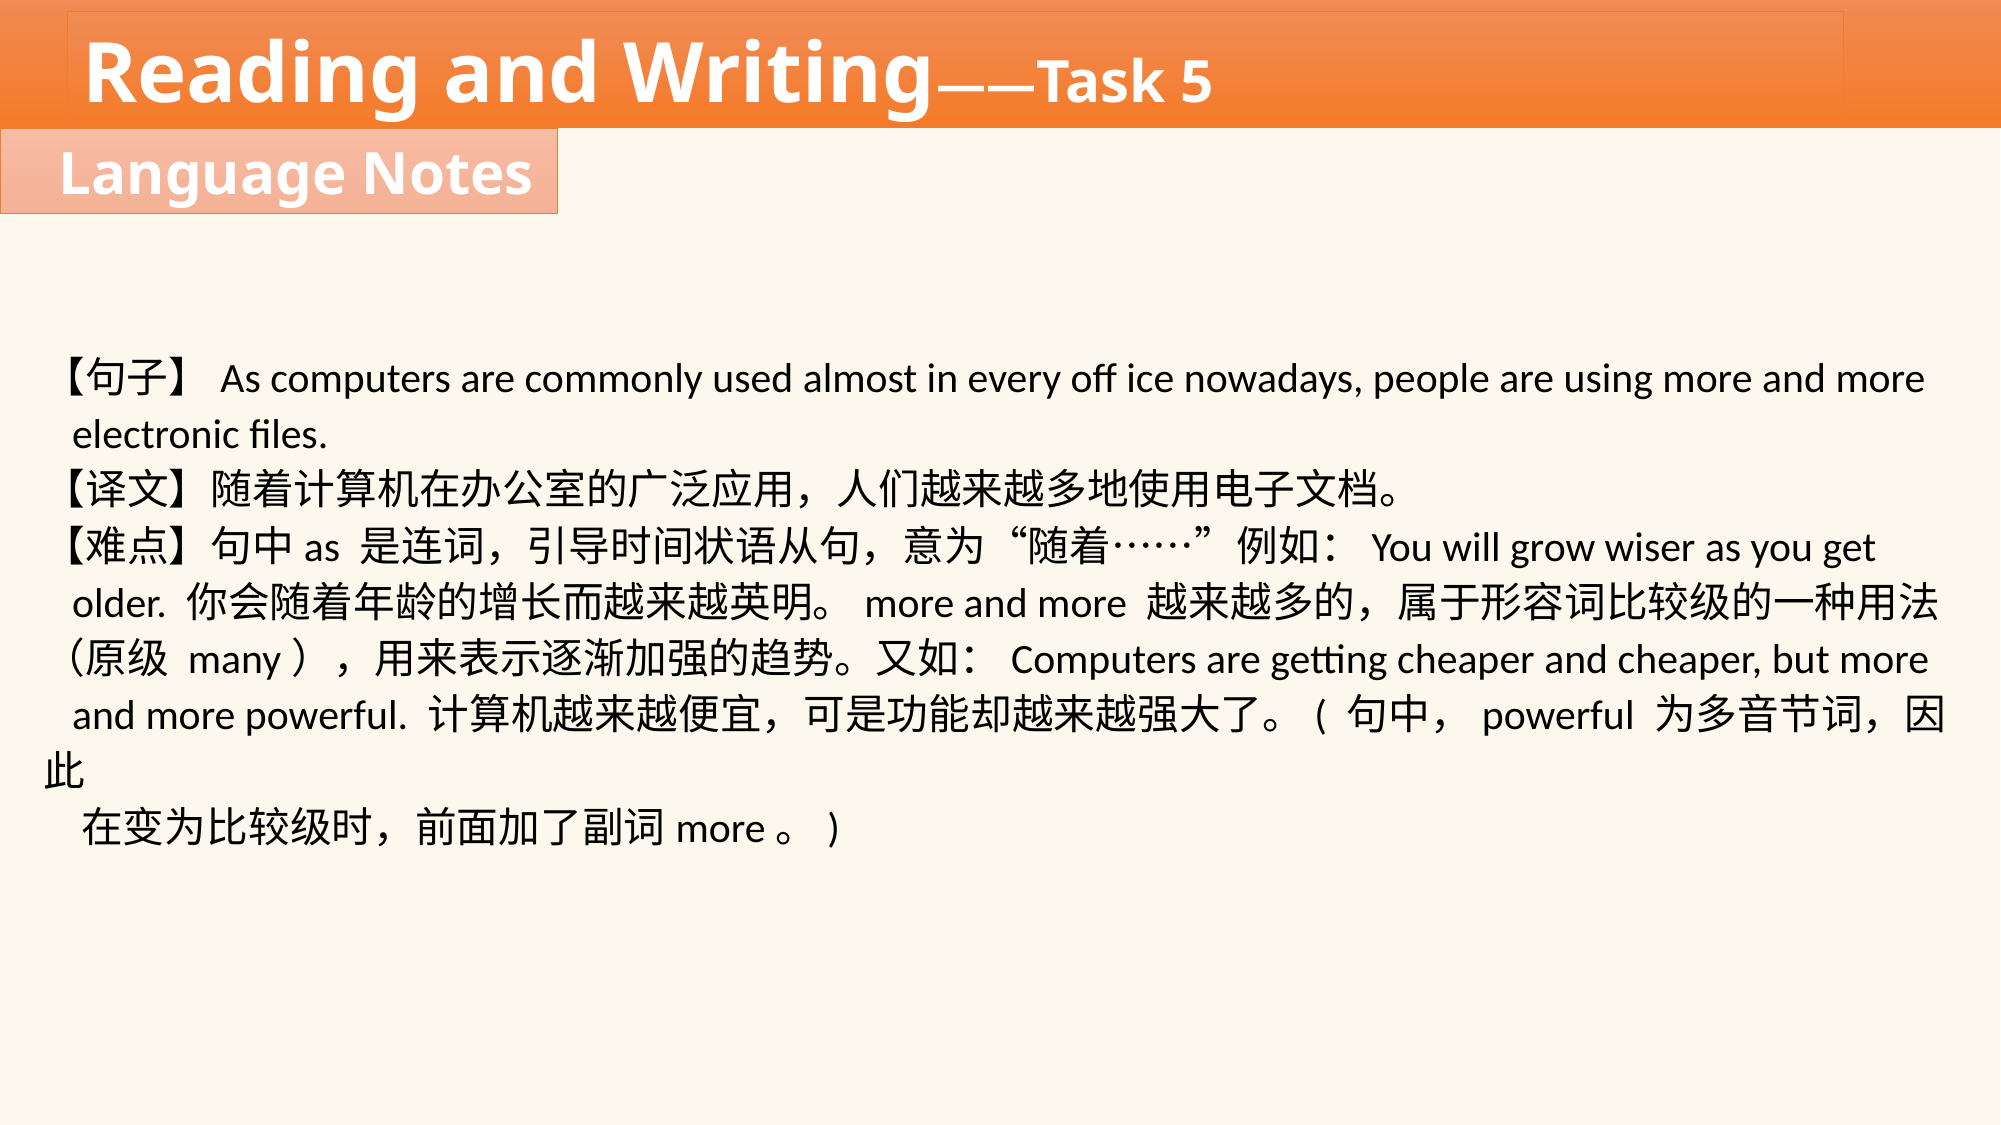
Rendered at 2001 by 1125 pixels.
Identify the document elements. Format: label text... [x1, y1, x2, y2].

text_box 【句子】As computers are commonly used almost in every off ice nowadays, people are using more and more electronic files. 【译文】随着计算机在办公室的广泛应用，人们越来越多地使用电子文档。 【难点】句中as 是连词，引导时间状语从句，意为“随着……”例如：You will grow wiser as you get older. 你会随着年龄的增长而越来越英明。more and more 越来越多的，属于形容词比较级的一种用法（原级 many），用来表示逐渐加强的趋势。又如：Computers are getting cheaper and cheaper, but more and more powerful. 计算机越来越便宜，可是功能却越来越强大了。( 句中，powerful 为多音节词，因此 在变为比较级时，前面加了副词more。) [28, 337, 1974, 971]
text_box Language Notes [0, 128, 558, 214]
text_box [0, 0, 2000, 128]
